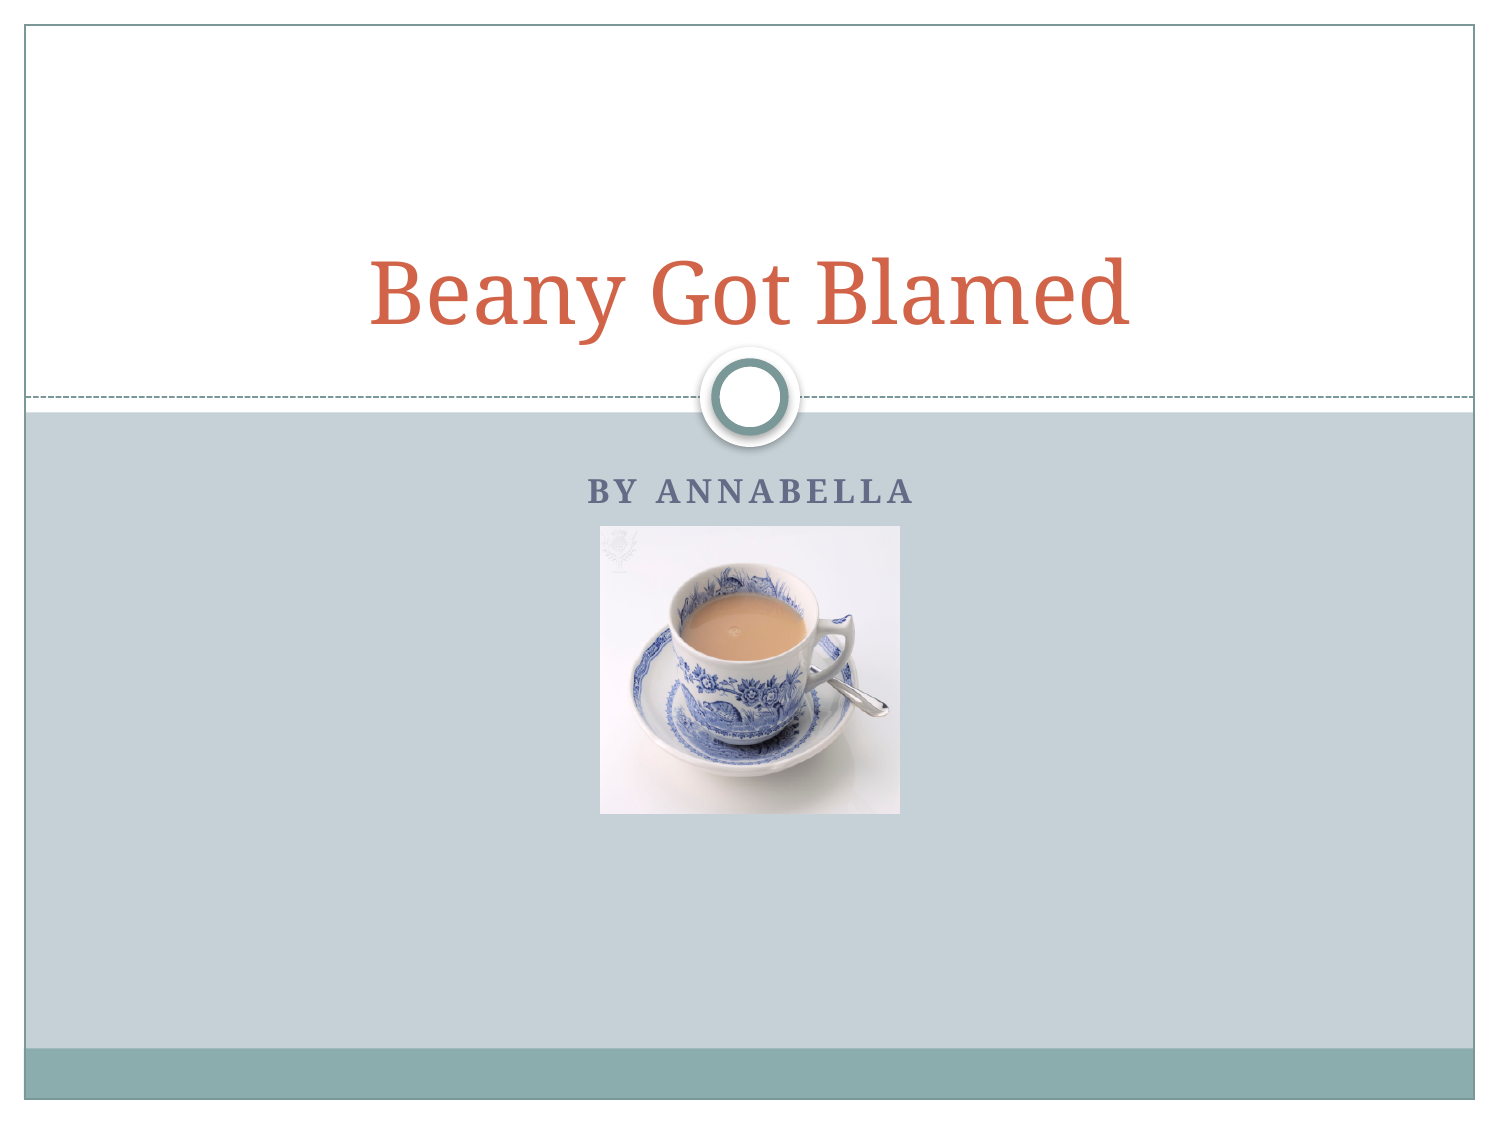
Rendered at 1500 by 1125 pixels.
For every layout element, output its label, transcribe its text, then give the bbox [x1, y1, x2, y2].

title Beany Got Blamed [112, 62, 1388, 350]
subtitle By Annabella [225, 462, 1275, 750]
picture [599, 525, 901, 814]
